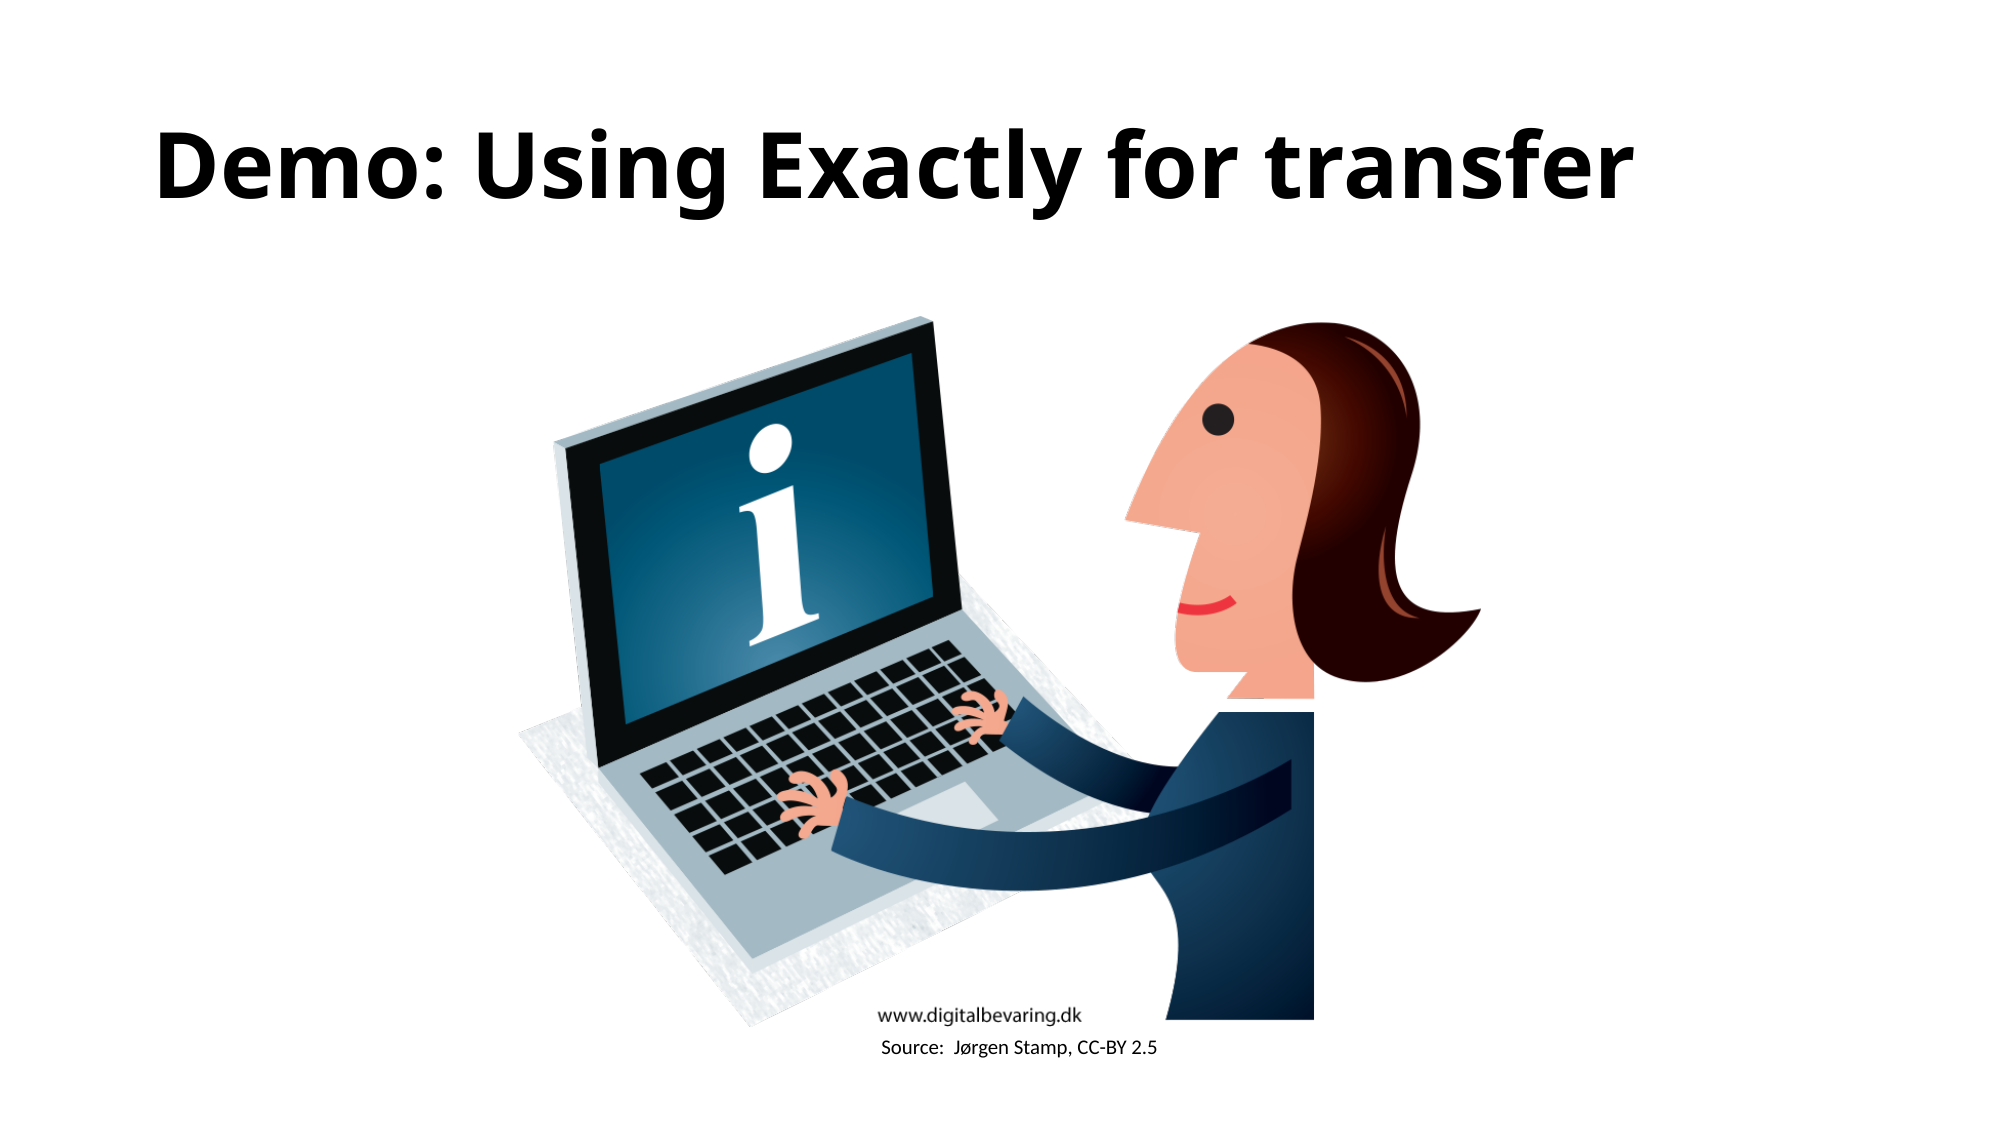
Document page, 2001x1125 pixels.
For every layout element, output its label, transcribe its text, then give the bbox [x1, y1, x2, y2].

title Demo: Using Exactly for transfer [137, 59, 1863, 278]
text_box Source: Jørgen Stamp, CC-BY 2.5 [866, 1027, 1173, 1067]
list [518, 316, 1481, 1027]
